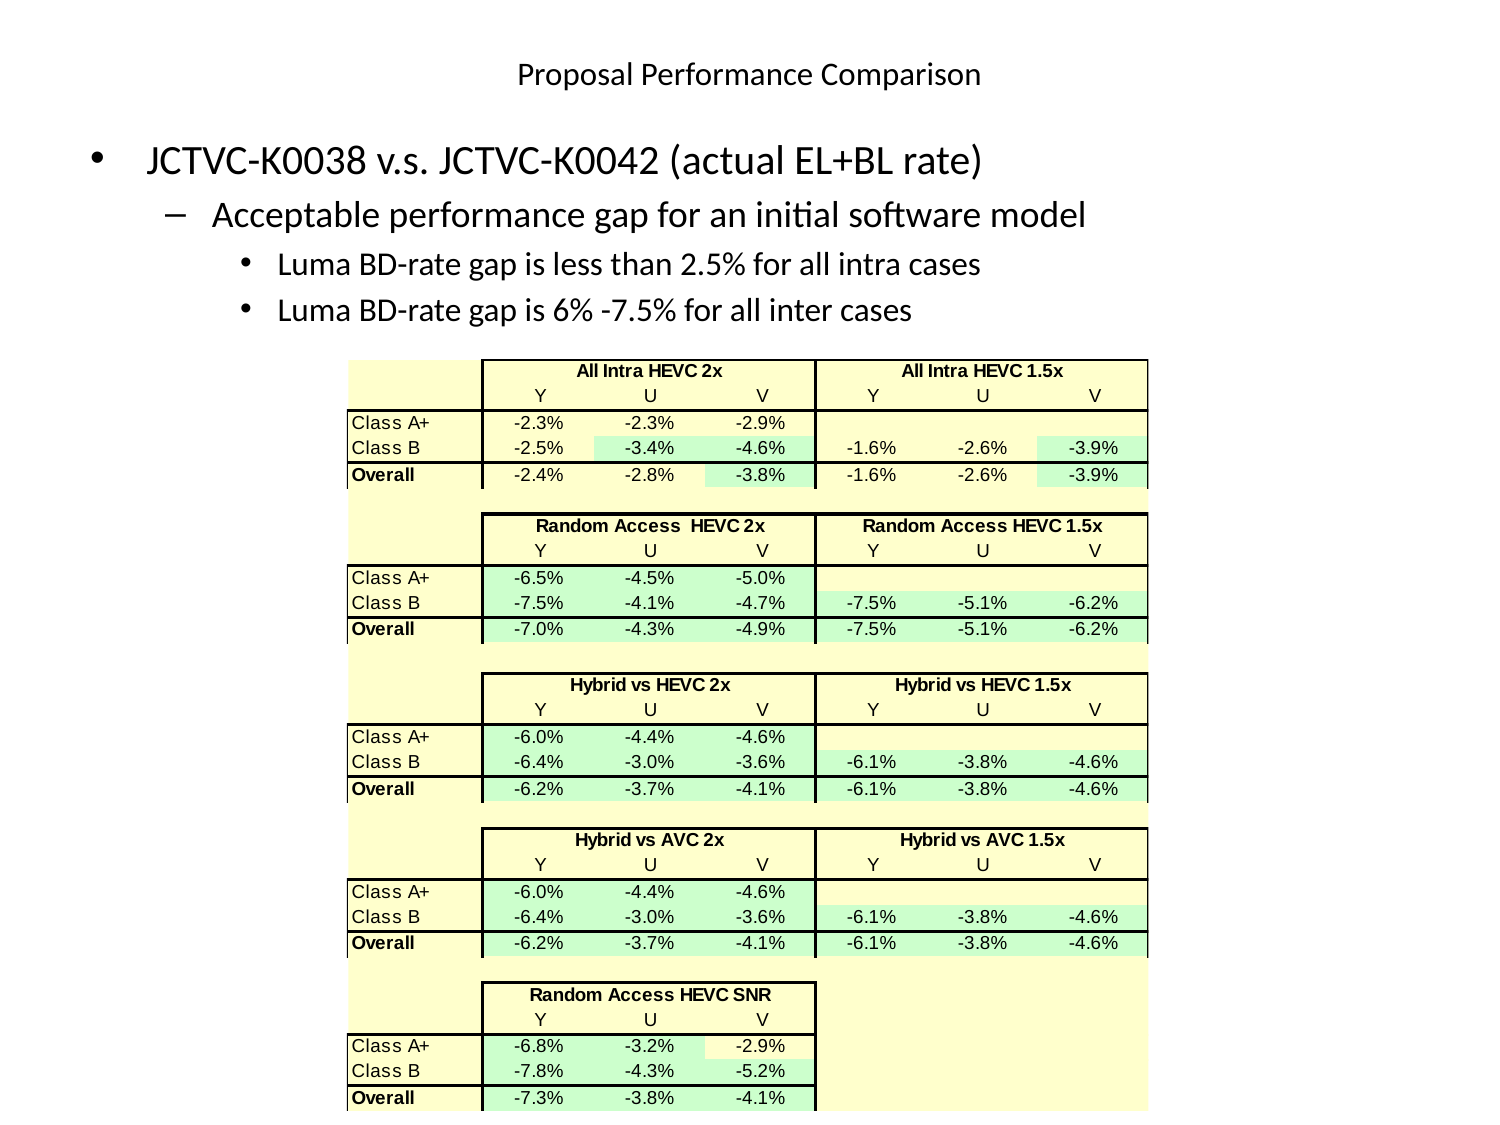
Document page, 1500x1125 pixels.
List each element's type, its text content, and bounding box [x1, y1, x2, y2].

picture [346, 359, 1151, 1113]
list JCTVC-K0038 v.s. JCTVC-K0042 (actual EL+BL rate) Acceptable performance gap for an initial software model Luma BD-rate gap is less than 2.5% for all intra cases Luma BD-rate gap is 6% -7.5% for all inter cases [75, 125, 1425, 980]
title Proposal Performance Comparison [75, 45, 1425, 100]
